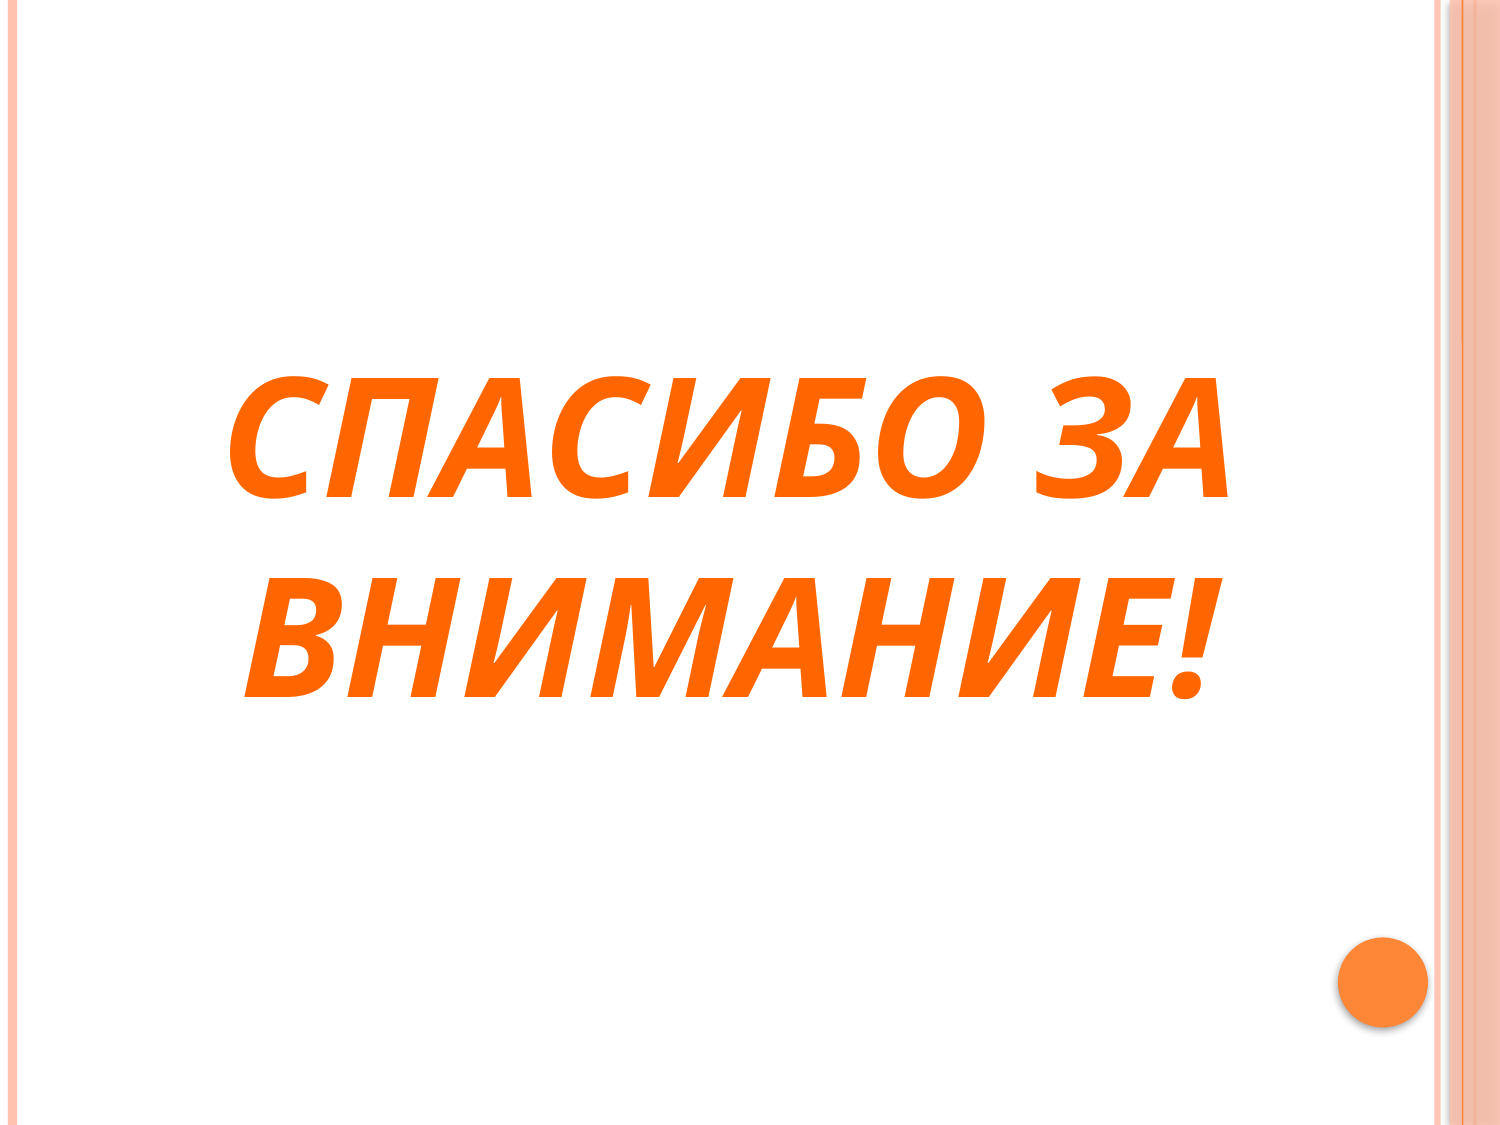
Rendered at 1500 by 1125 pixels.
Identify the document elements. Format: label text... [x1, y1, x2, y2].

title Спасибо за внимание! [117, 140, 1343, 739]
